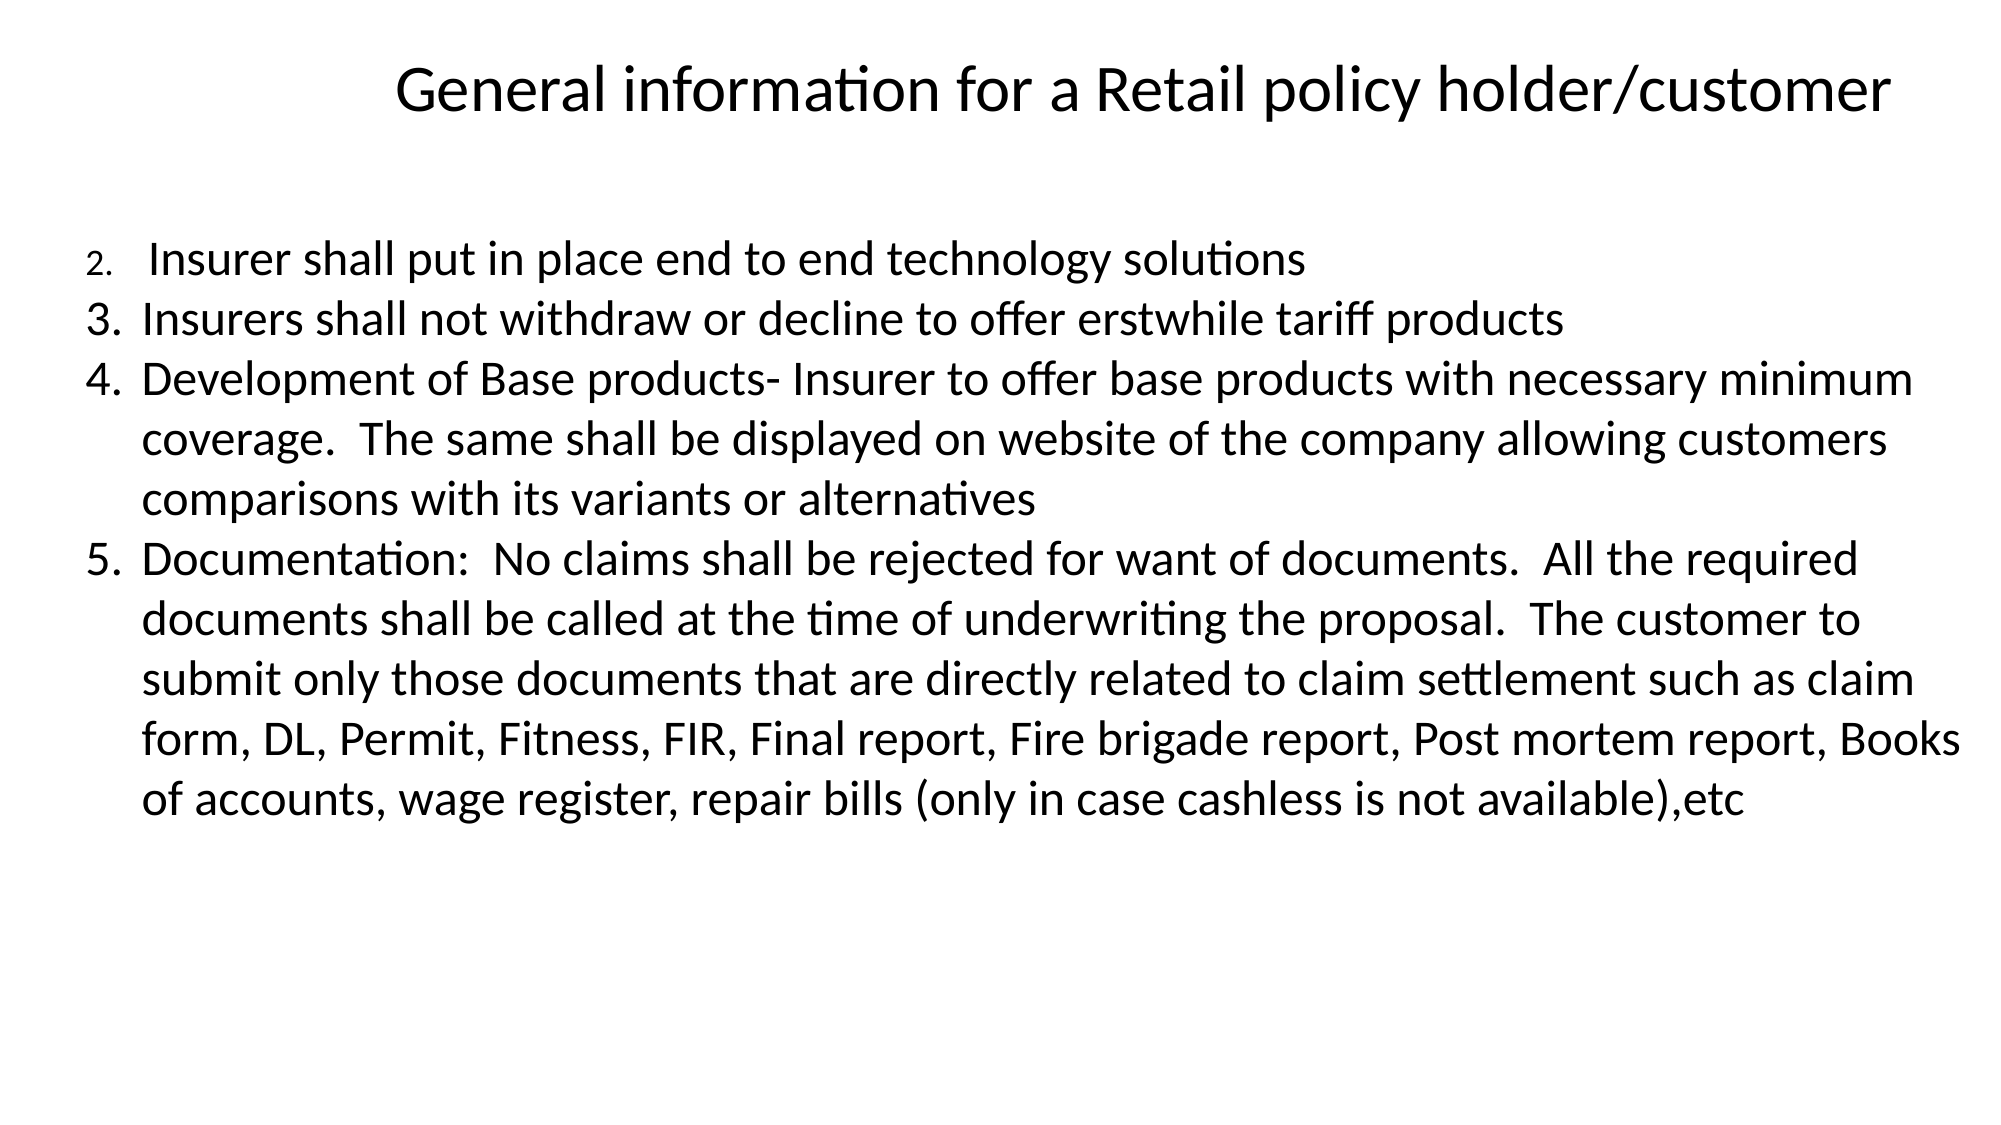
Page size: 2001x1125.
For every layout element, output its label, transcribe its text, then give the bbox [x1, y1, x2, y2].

text_box General information for a Retail policy holder/customer 2. Insurer shall put in place end to end technology solutions Insurers shall not withdraw or decline to offer erstwhile tariff products Development of Base products- Insurer to offer base products with necessary minimum coverage. The same shall be displayed on website of the company allowing customers comparisons with its variants or alternatives Documentation: No claims shall be rejected for want of documents. All the required documents shall be called at the time of underwriting the proposal. The customer to submit only those documents that are directly related to claim settlement such as claim form, DL, Permit, Fitness, FIR, Final report, Fire brigade report, Post mortem report, Books of accounts, wage register, repair bills (only in case cashless is not available),etc [70, 37, 2000, 833]
